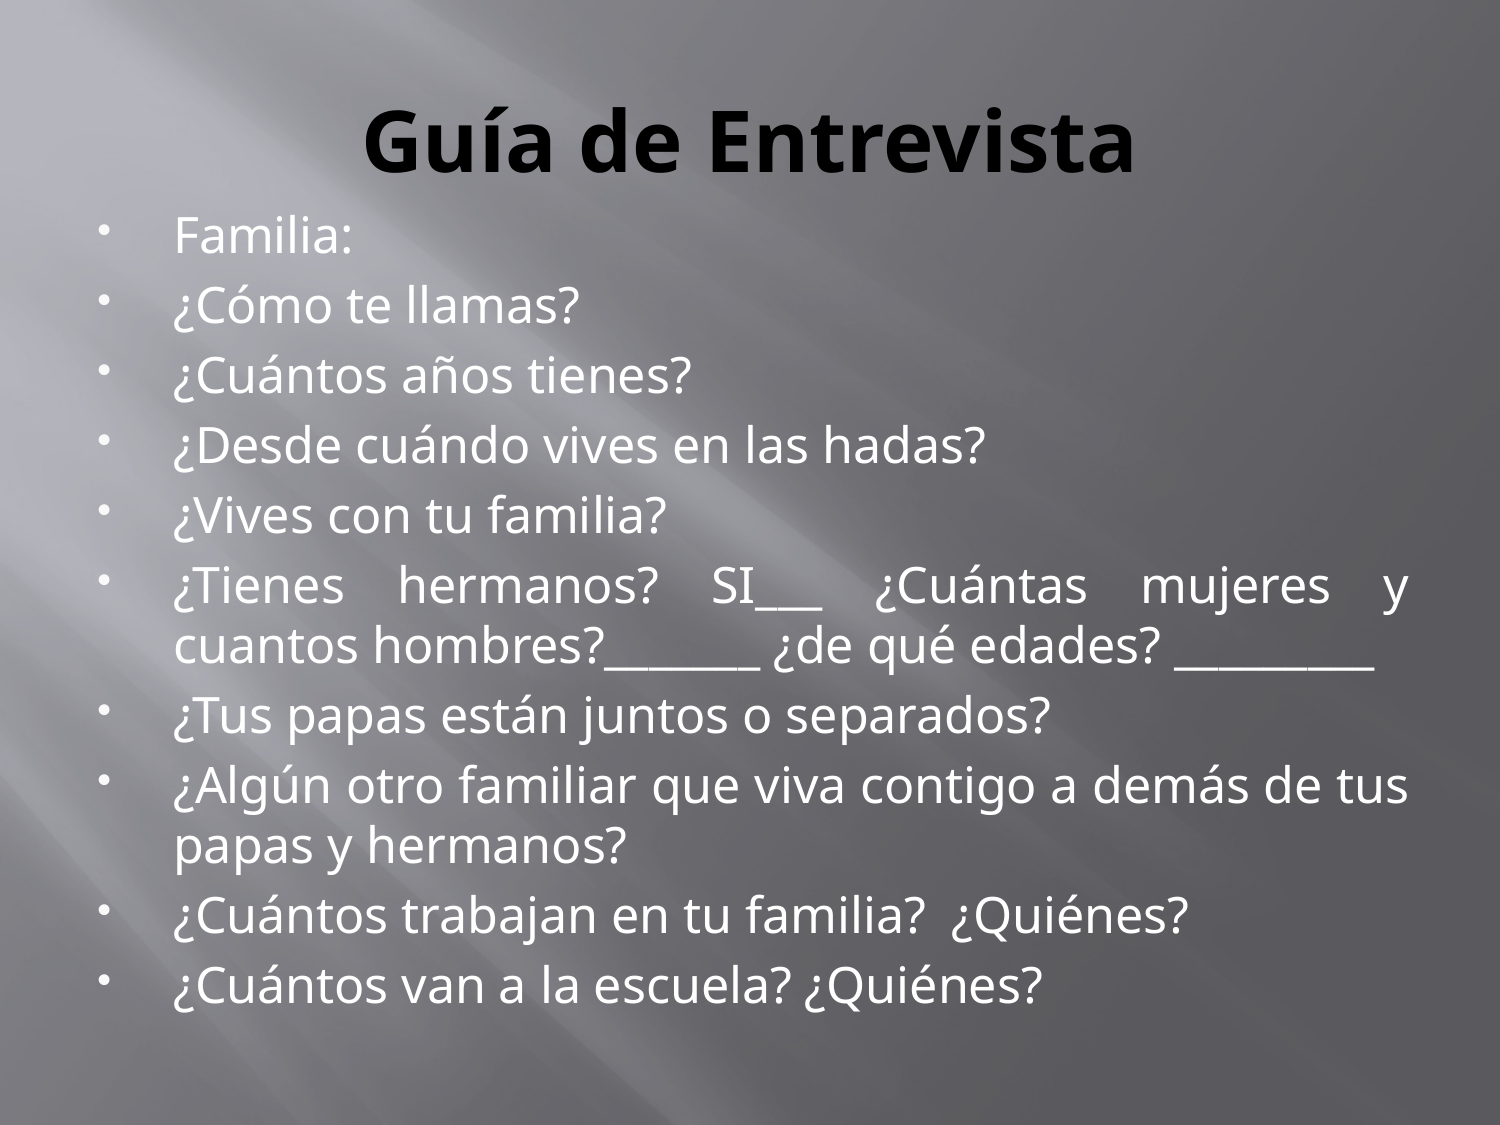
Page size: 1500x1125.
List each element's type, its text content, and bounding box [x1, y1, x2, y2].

list Familia: ¿Cómo te llamas? ¿Cuántos años tienes? ¿Desde cuándo vives en las hadas? ¿Vives con tu familia? ¿Tienes hermanos? SI___ ¿Cuántas mujeres y cuantos hombres?_______ ¿de qué edades? _________ ¿Tus papas están juntos o separados? ¿Algún otro familiar que viva contigo a demás de tus papas y hermanos? ¿Cuántos trabajan en tu familia? ¿Quiénes? ¿Cuántos van a la escuela? ¿Quiénes? [75, 196, 1425, 1035]
title Guía de Entrevista [75, 45, 1425, 196]
